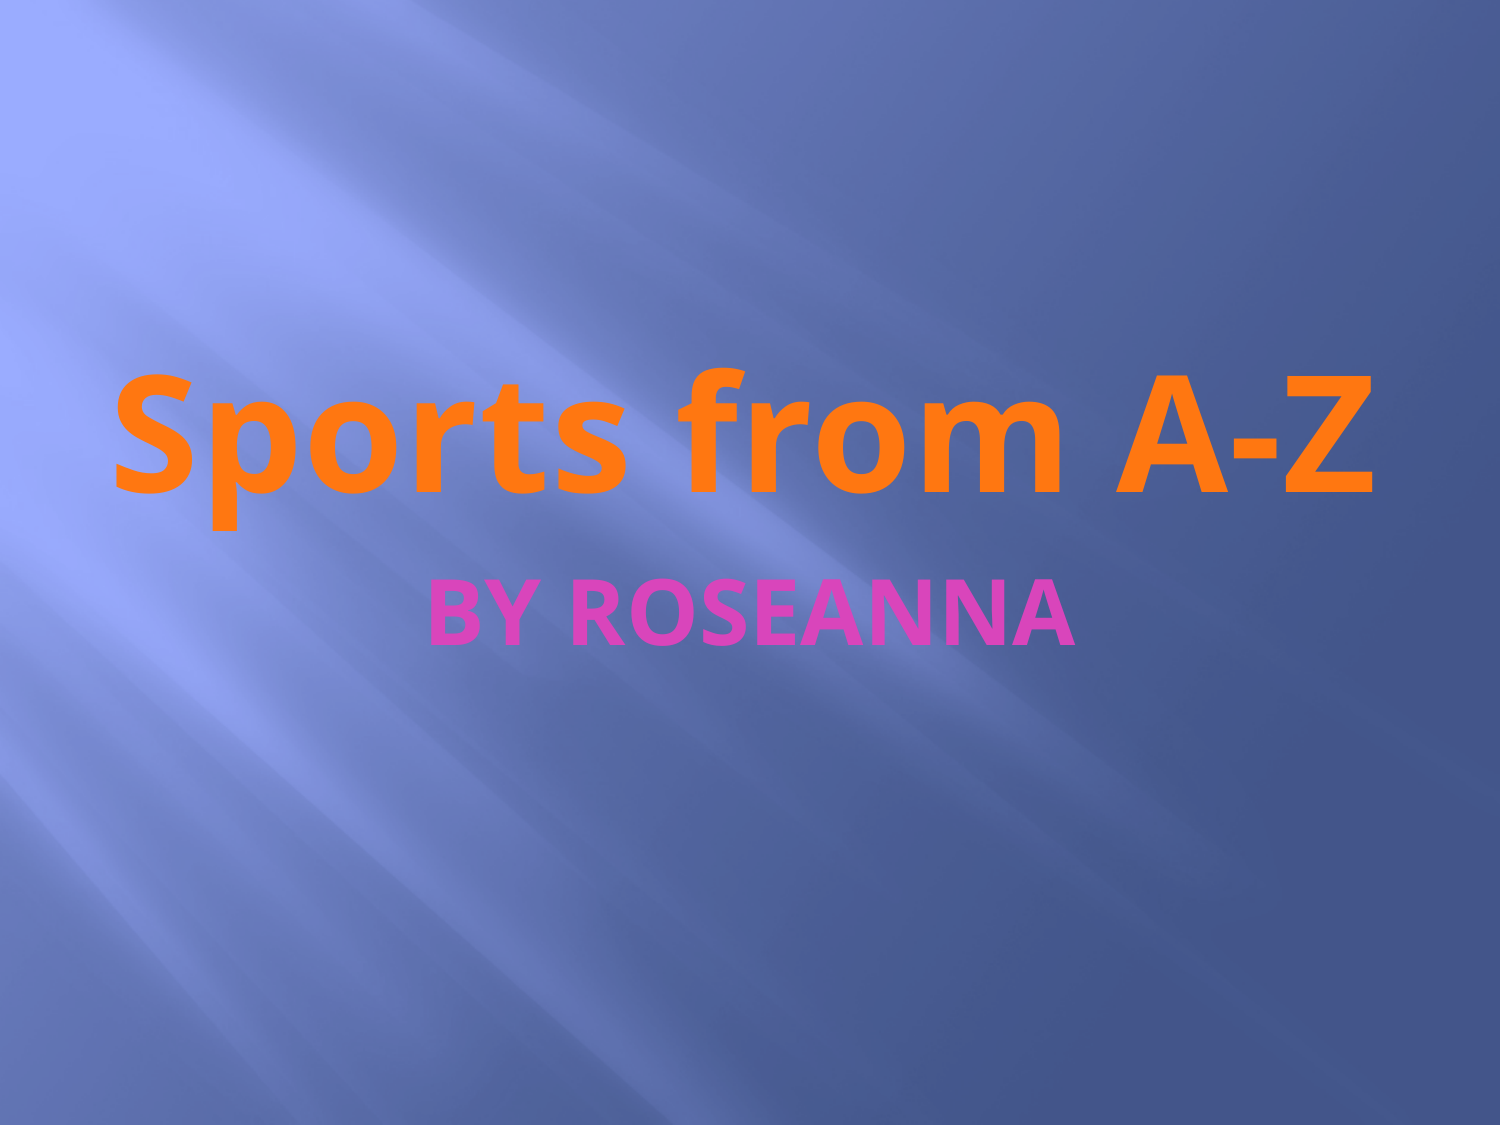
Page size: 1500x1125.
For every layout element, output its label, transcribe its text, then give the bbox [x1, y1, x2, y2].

subtitle BY ROSEANNA [225, 546, 1275, 834]
title Sports from A-Z [69, 224, 1420, 525]
